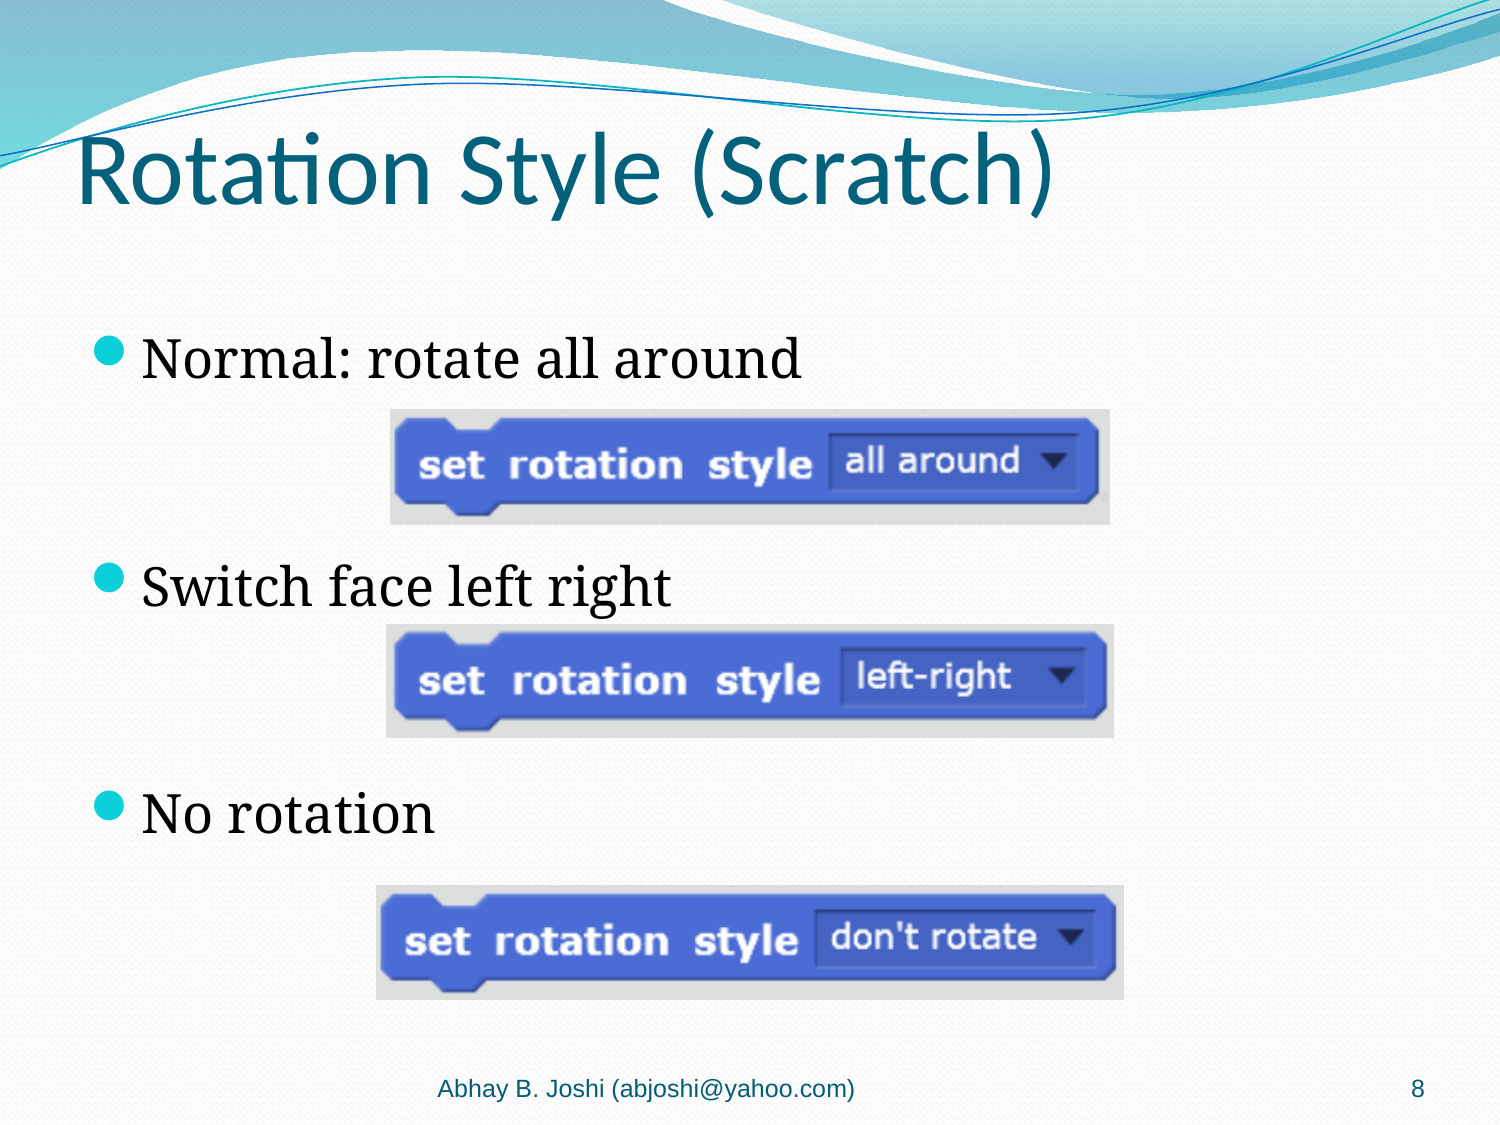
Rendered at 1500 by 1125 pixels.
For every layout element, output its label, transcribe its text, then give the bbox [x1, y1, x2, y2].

picture [386, 624, 1114, 738]
slide_number 8 [1299, 1042, 1425, 1103]
list Normal: rotate all around Switch face left right No rotation [75, 317, 1425, 1038]
picture [390, 409, 1110, 526]
title Rotation Style (Scratch) [75, 37, 1425, 225]
footer Abhay B. Joshi (abjoshi@yahoo.com) [437, 1042, 988, 1103]
picture [376, 885, 1124, 1001]
